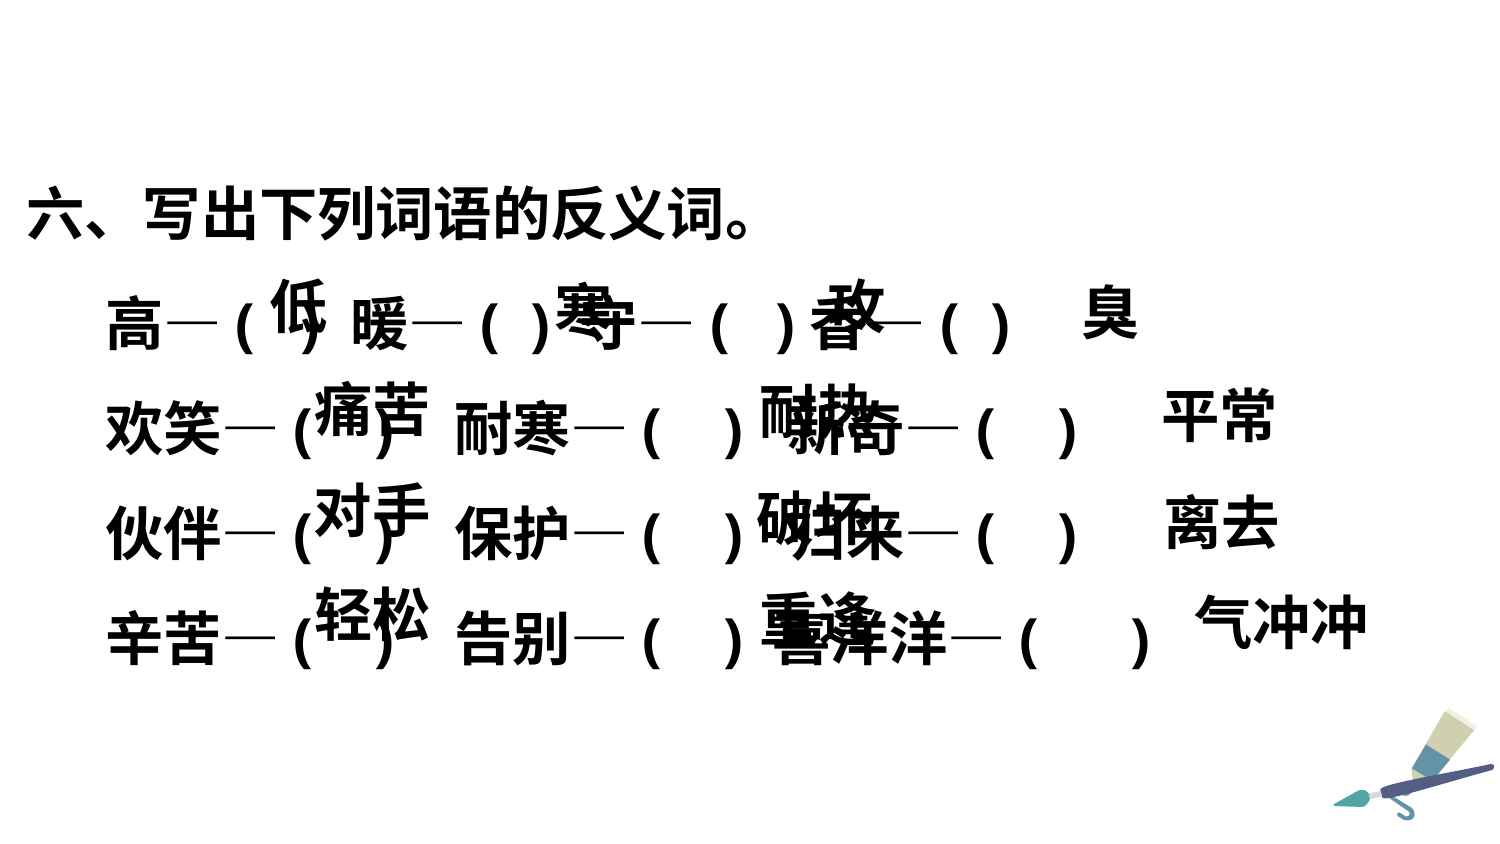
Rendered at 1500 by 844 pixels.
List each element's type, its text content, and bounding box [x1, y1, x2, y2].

text_box 轻松 [299, 570, 446, 656]
text_box 耐热 [744, 367, 891, 453]
text_box 重逢 [745, 576, 892, 661]
text_box 攻 [813, 263, 902, 348]
text_box 高—( ) 暖—( ) 守—( )香—( ) 欢笑—( ) 耐寒—( ) 新奇—( ) 伙伴—( ) 保护—( ) 归来—( ) 辛苦—( ) 告别—( ) 喜洋洋—( ) [90, 244, 1500, 680]
text_box 离去 [1148, 478, 1295, 564]
text_box 臭 [1066, 268, 1155, 354]
text_box 六、写出下列词语的反义词。 [11, 135, 761, 255]
text_box 寒 [539, 266, 628, 352]
text_box 平常 [1146, 371, 1294, 457]
text_box 气冲冲 [1179, 578, 1384, 664]
text_box 对手 [299, 466, 446, 552]
text_box 痛苦 [299, 366, 446, 451]
text_box 破坏 [741, 474, 889, 560]
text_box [1358, 708, 1481, 844]
text_box 低 [254, 263, 343, 348]
